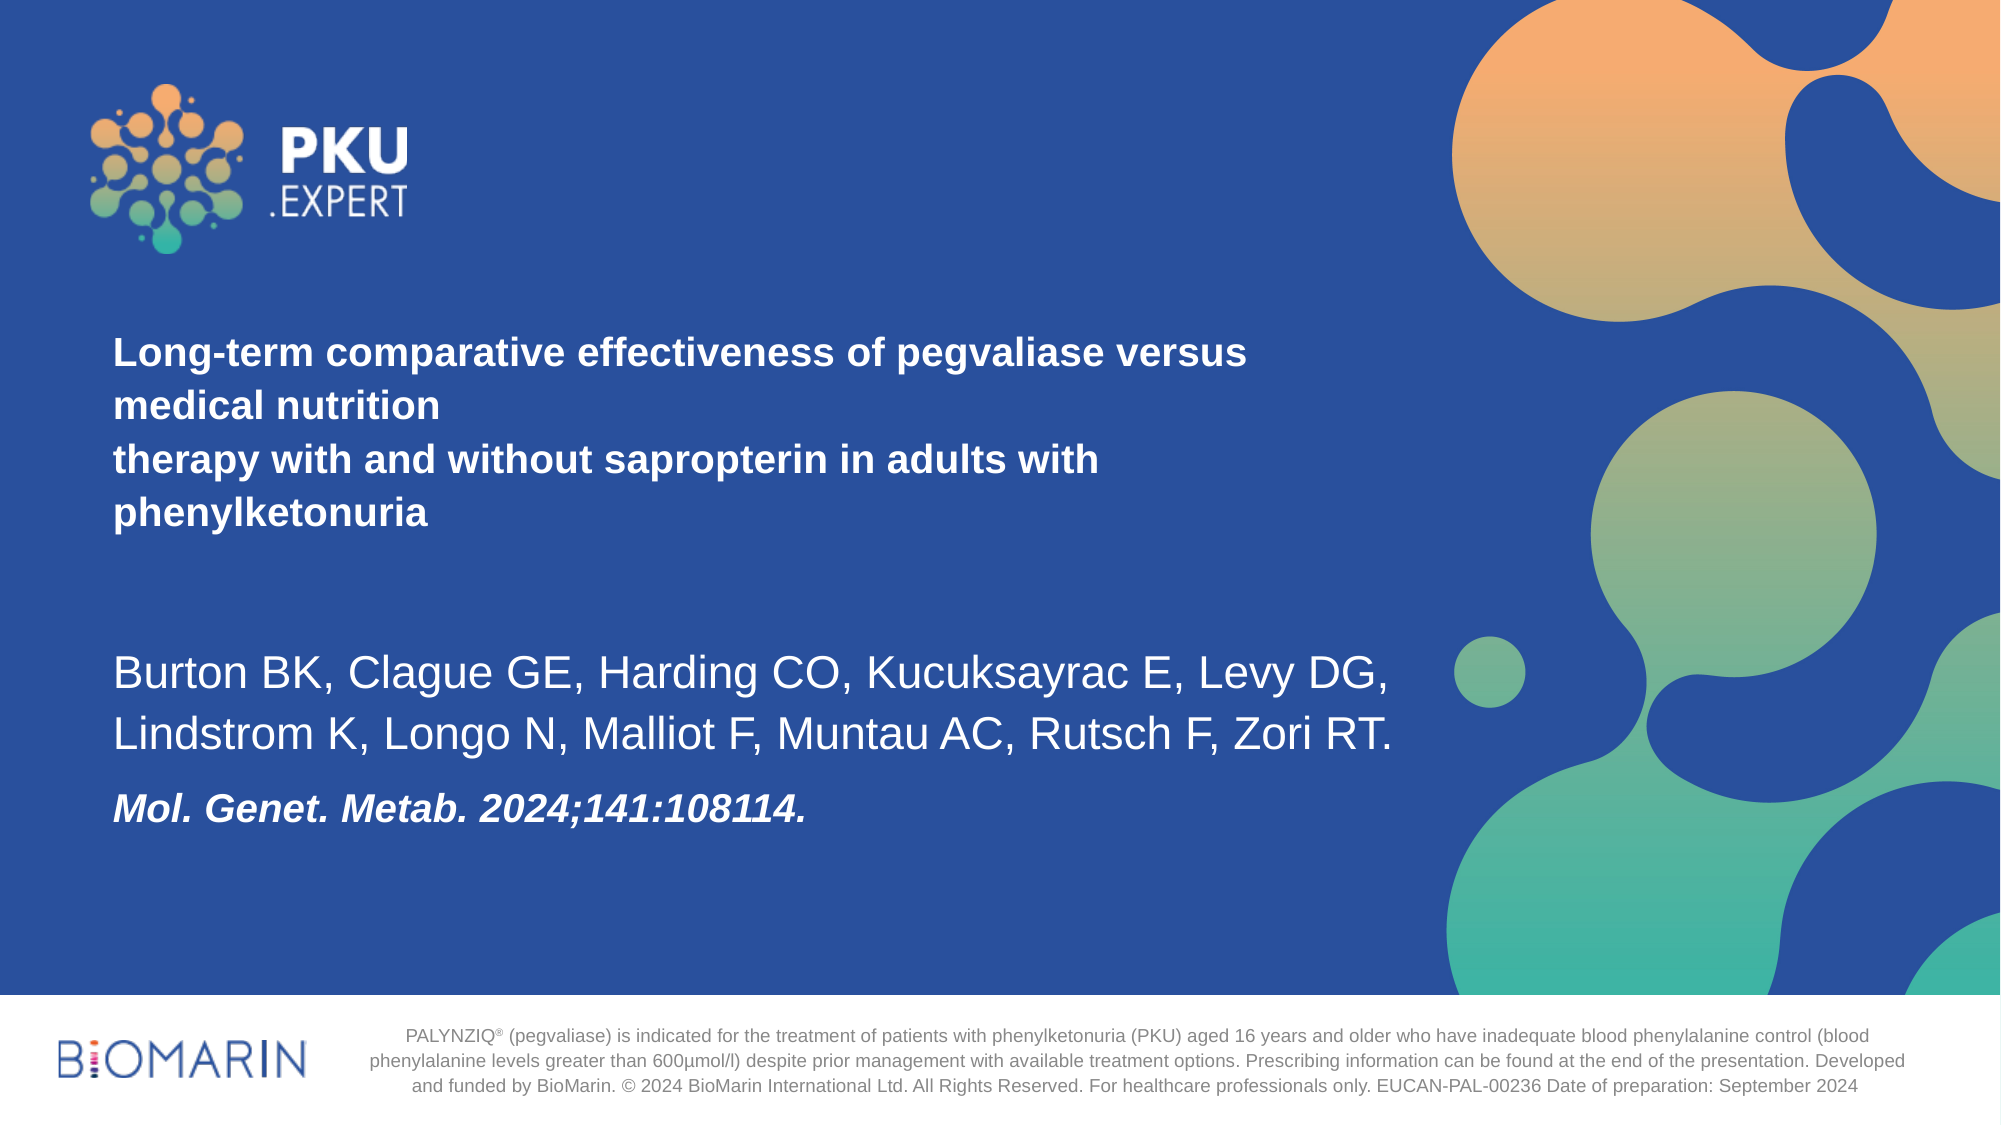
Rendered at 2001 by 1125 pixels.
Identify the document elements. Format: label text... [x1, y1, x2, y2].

picture [0, 0, 2001, 995]
subtitle Burton BK, Clague GE, Harding CO, Kucuksayrac E, Levy DG, Lindstrom K, Longo N, Malliot F, Muntau AC, Rutsch F, Zori RT. Mol. Genet. Metab. 2024;141:108114. [112, 637, 1396, 873]
title Long-term comparative effectiveness of pegvaliase versus medical nutrition therapy with and without sapropterin in adults with phenylketonuria [112, 320, 1396, 536]
list PALYNZIQ® (pegvaliase) is indicated for the treatment of patients with phenylketonuria (PKU) aged 16 years and older who have inadequate blood phenylalanine control (blood phenylalanine levels greater than 600µmol/l) despite prior management with available treatment options. Prescribing information can be found at the end of the presentation. Developed and funded by BioMarin. © 2024 BioMarin International Ltd. All Rights Reserved. For healthcare professionals only. EUCAN-PAL-00236 Date of preparation: September 2024 [366, 1040, 1908, 1078]
